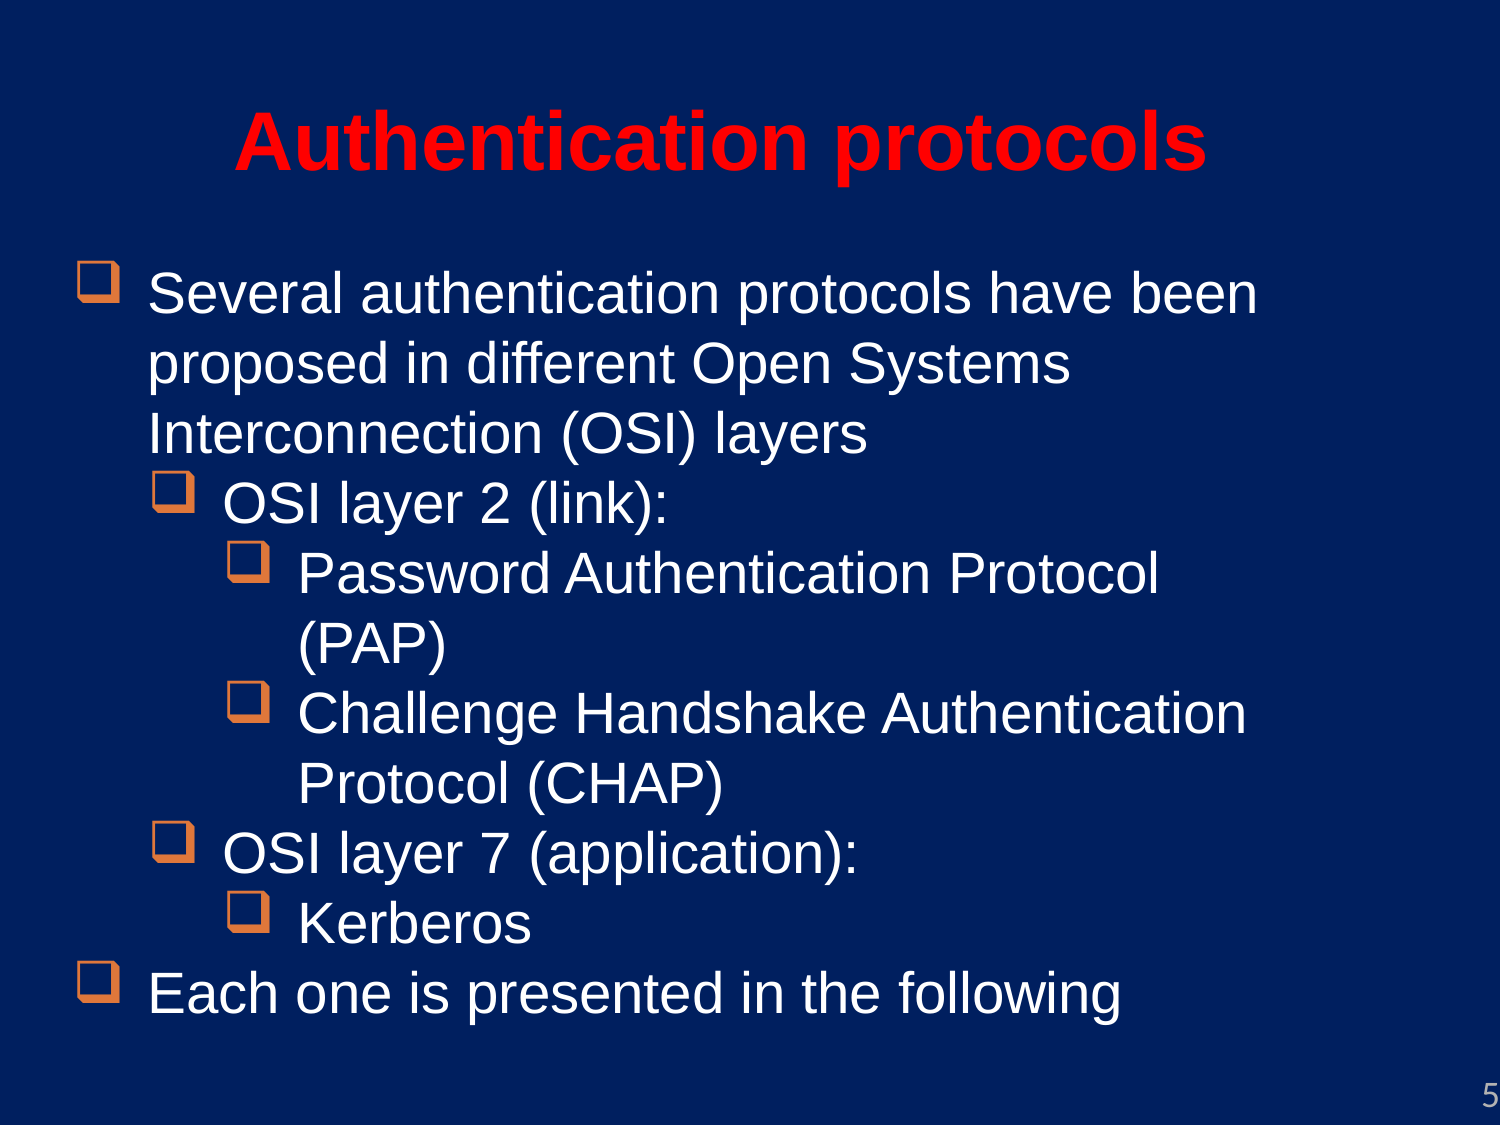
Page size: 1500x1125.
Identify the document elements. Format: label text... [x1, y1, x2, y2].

text_box Several authentication protocols have been proposed in different Open Systems Interconnection (OSI) layers OSI layer 2 (link): Password Authentication Protocol (PAP) Challenge Handshake Authentication Protocol (CHAP) OSI layer 7 (application): Kerberos Each one is presented in the following [70, 255, 1421, 1025]
slide_number 5 [1437, 1069, 1500, 1115]
text_box Authentication protocols [74, 87, 1367, 188]
